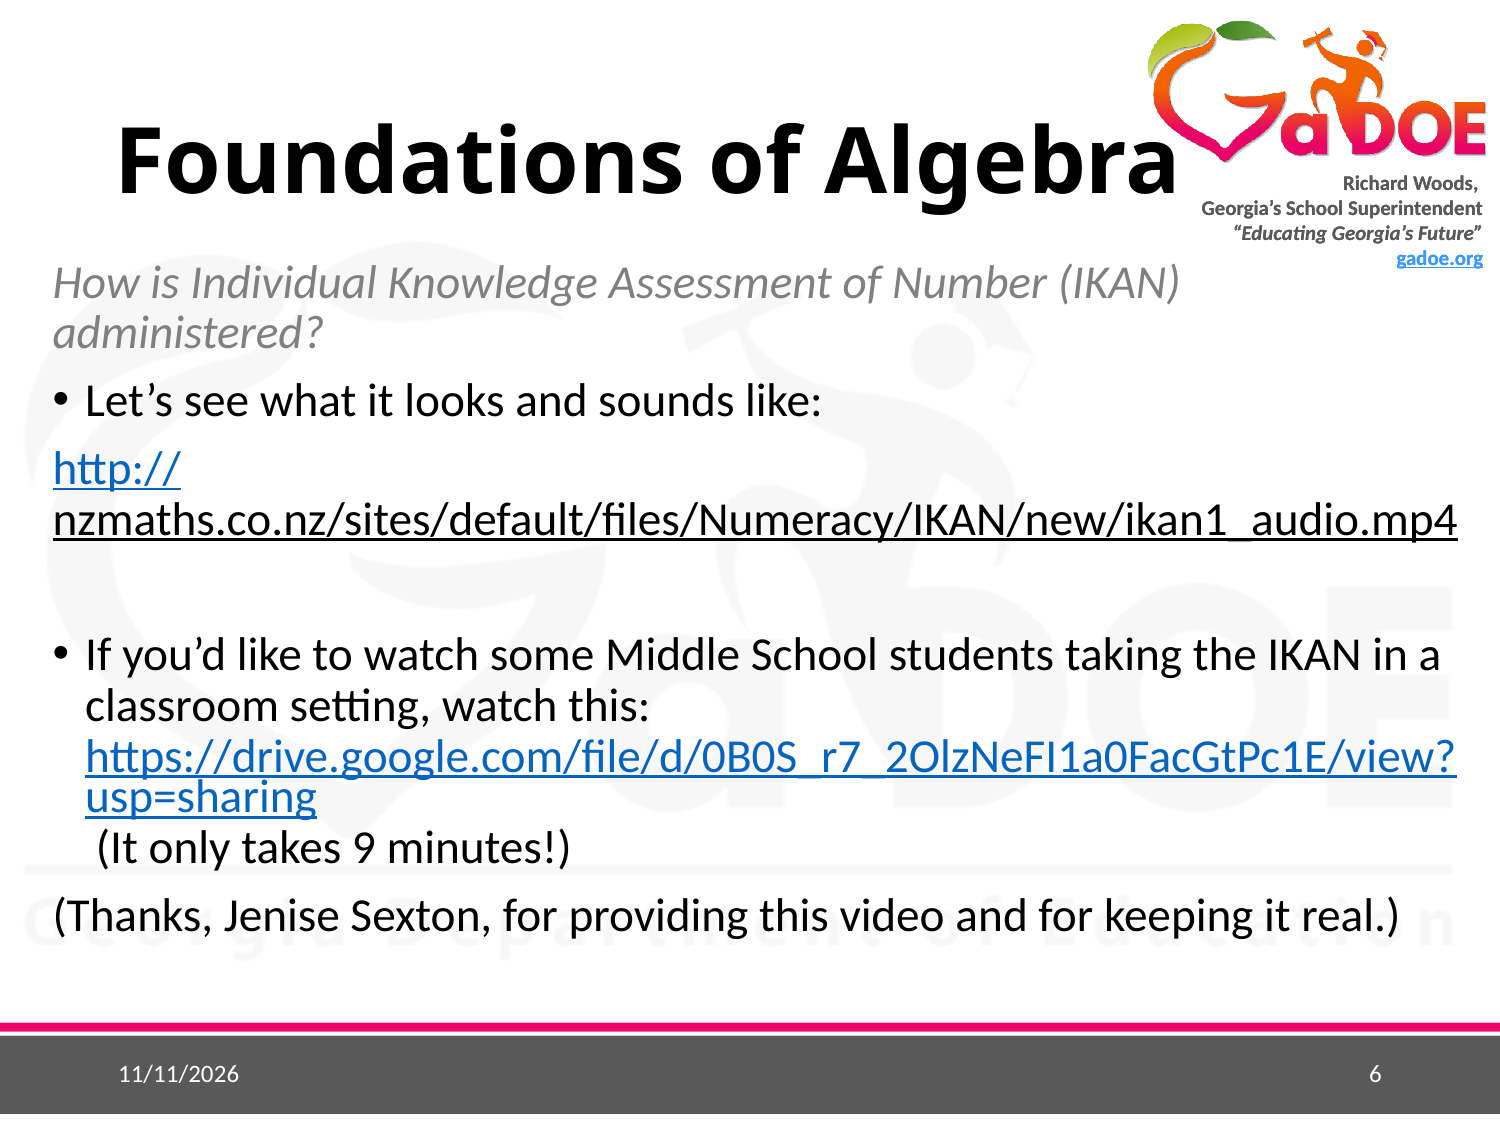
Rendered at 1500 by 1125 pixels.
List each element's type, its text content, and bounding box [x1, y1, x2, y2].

picture [19, 235, 1473, 980]
picture [1263, 235, 1473, 249]
picture [1135, 8, 1499, 164]
list How is Individual Knowledge Assessment of Number (IKAN) administered? Let’s see what it looks and sounds like: http://nzmaths.co.nz/sites/default/files/Numeracy/IKAN/new/ikan1_audio.mp4 If you’d like to watch some Middle School students taking the IKAN in a classroom setting, watch this: https://drive.google.com/file/d/0B0S_r7_2OlzNeFI1a0FacGtPc1E/view?usp=sharing (It only takes 9 minutes!) (Thanks, Jenise Sexton, for providing this video and for keeping it real.) [37, 249, 1475, 964]
slide_number 6 [1059, 1042, 1397, 1103]
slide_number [103, 1042, 441, 1103]
title Foundations of Algebra [99, 54, 1263, 249]
